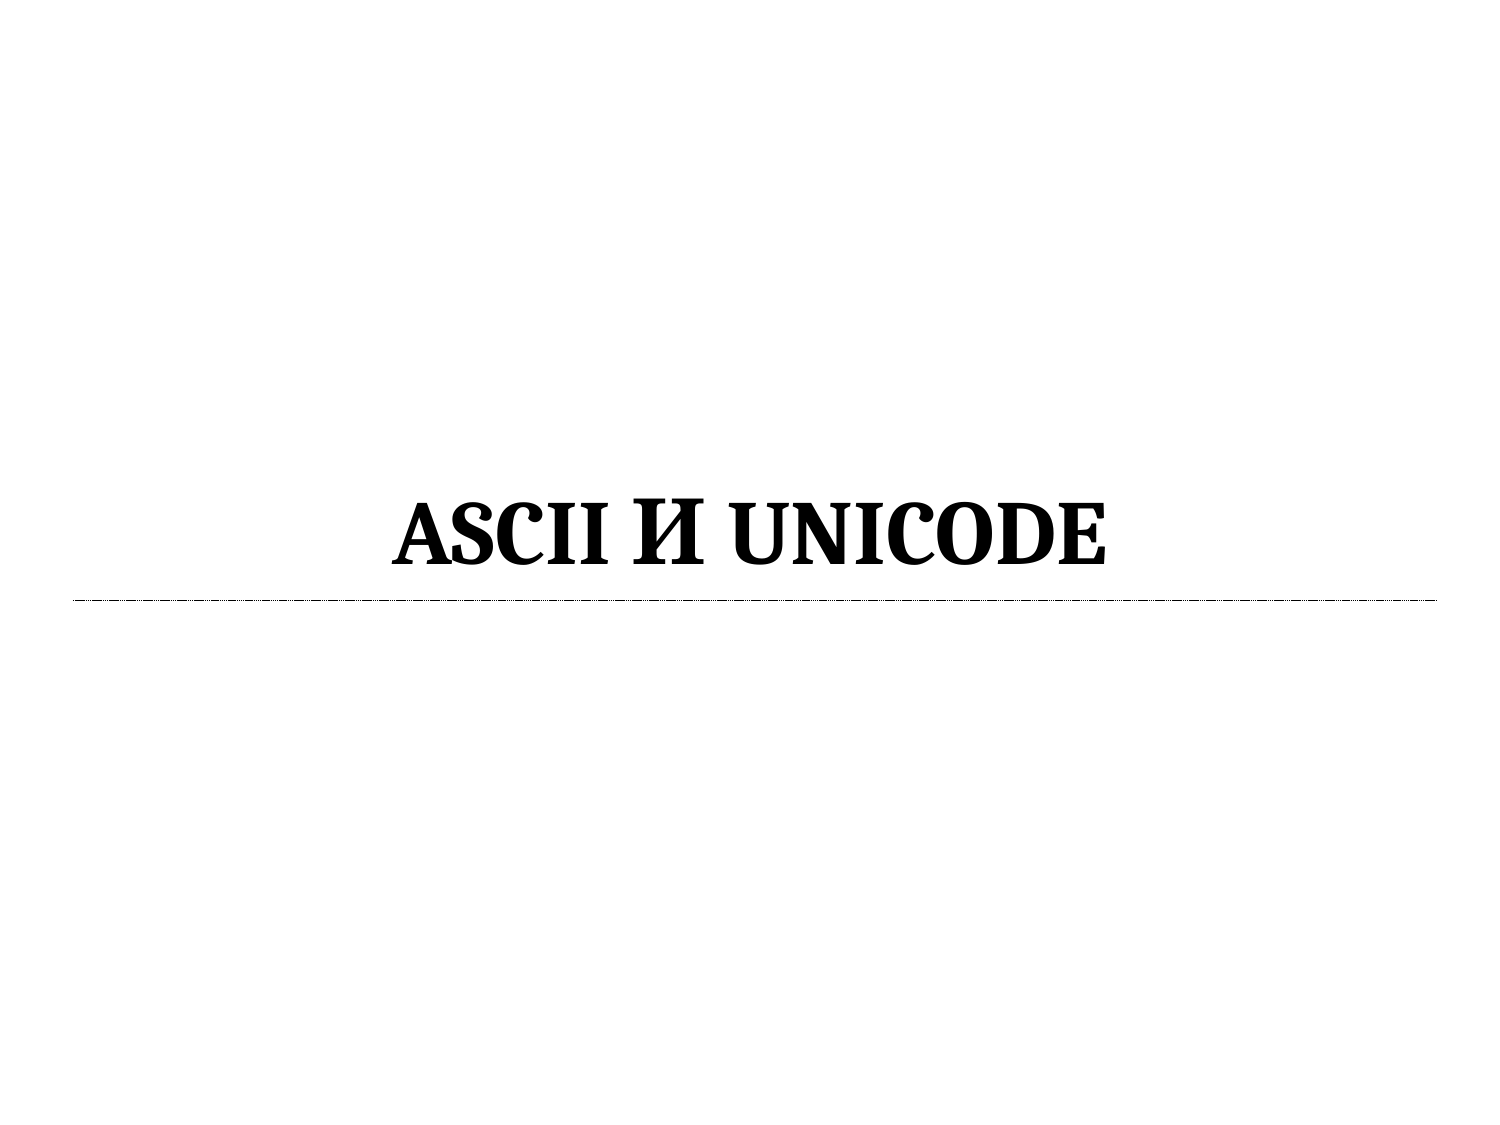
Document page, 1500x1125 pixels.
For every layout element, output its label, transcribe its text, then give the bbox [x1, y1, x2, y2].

title ASCII и Unicode [0, 346, 1500, 594]
